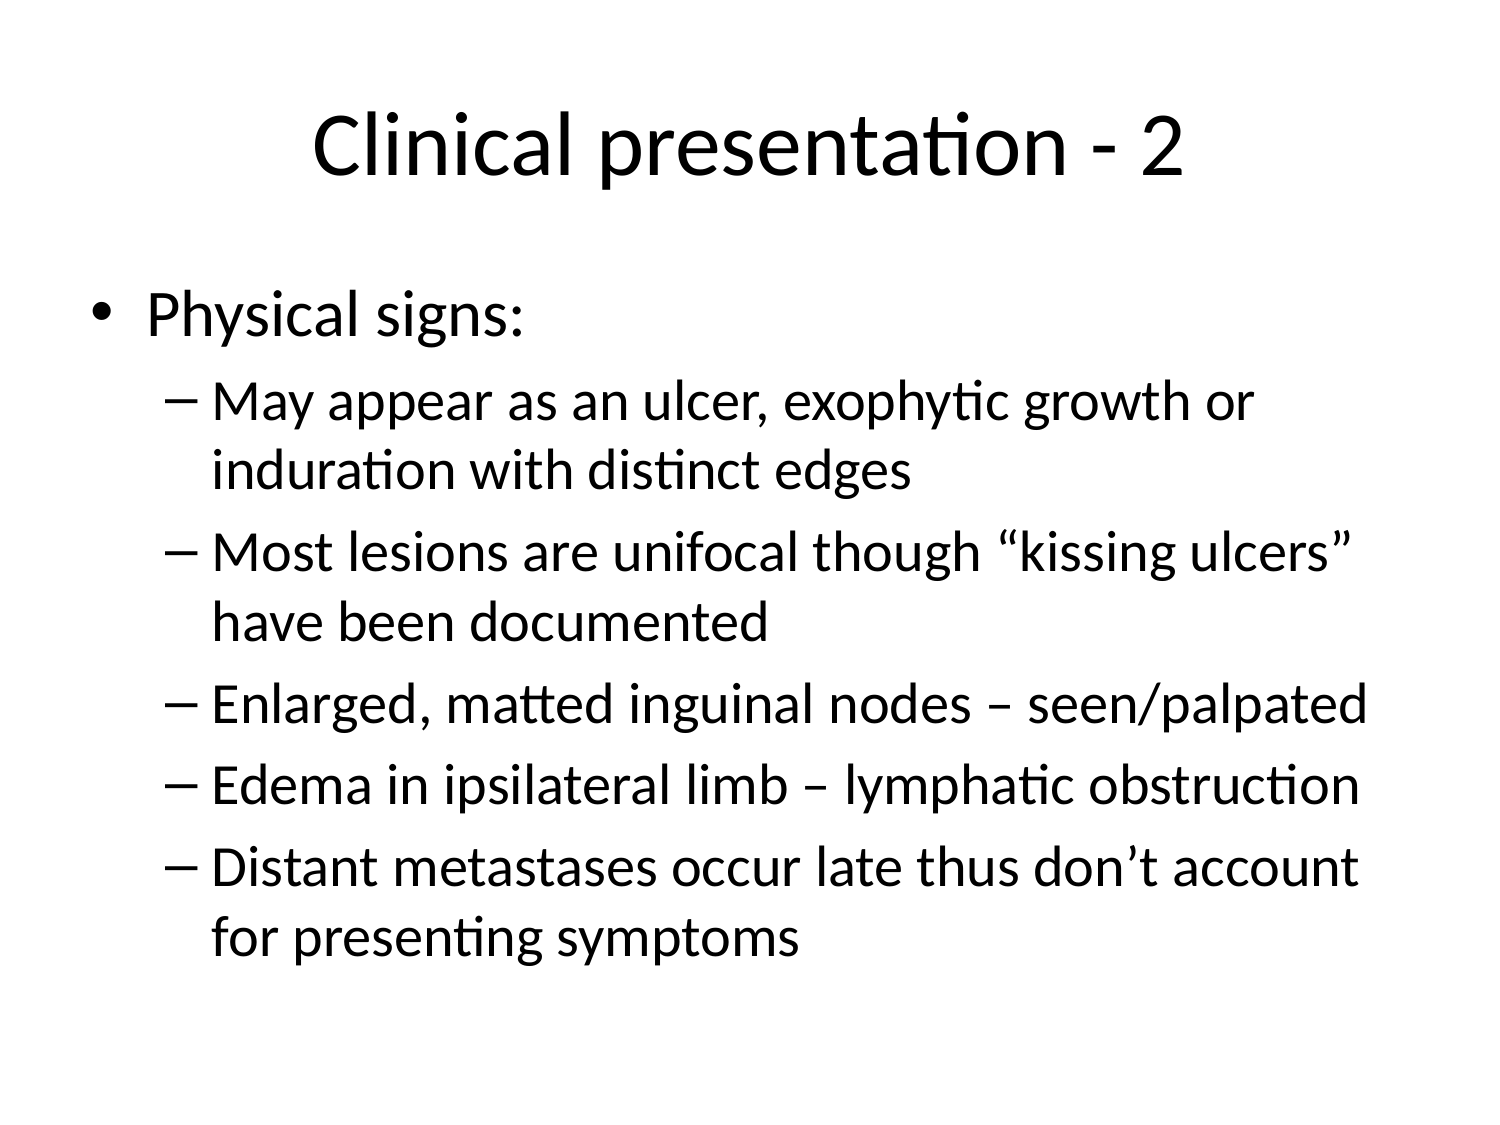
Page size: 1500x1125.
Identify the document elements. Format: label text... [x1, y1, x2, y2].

list Physical signs: May appear as an ulcer, exophytic growth or induration with distinct edges Most lesions are unifocal though “kissing ulcers” have been documented Enlarged, matted inguinal nodes – seen/palpated Edema in ipsilateral limb – lymphatic obstruction Distant metastases occur late thus don’t account for presenting symptoms [75, 262, 1425, 1005]
title Clinical presentation - 2 [75, 45, 1425, 233]
